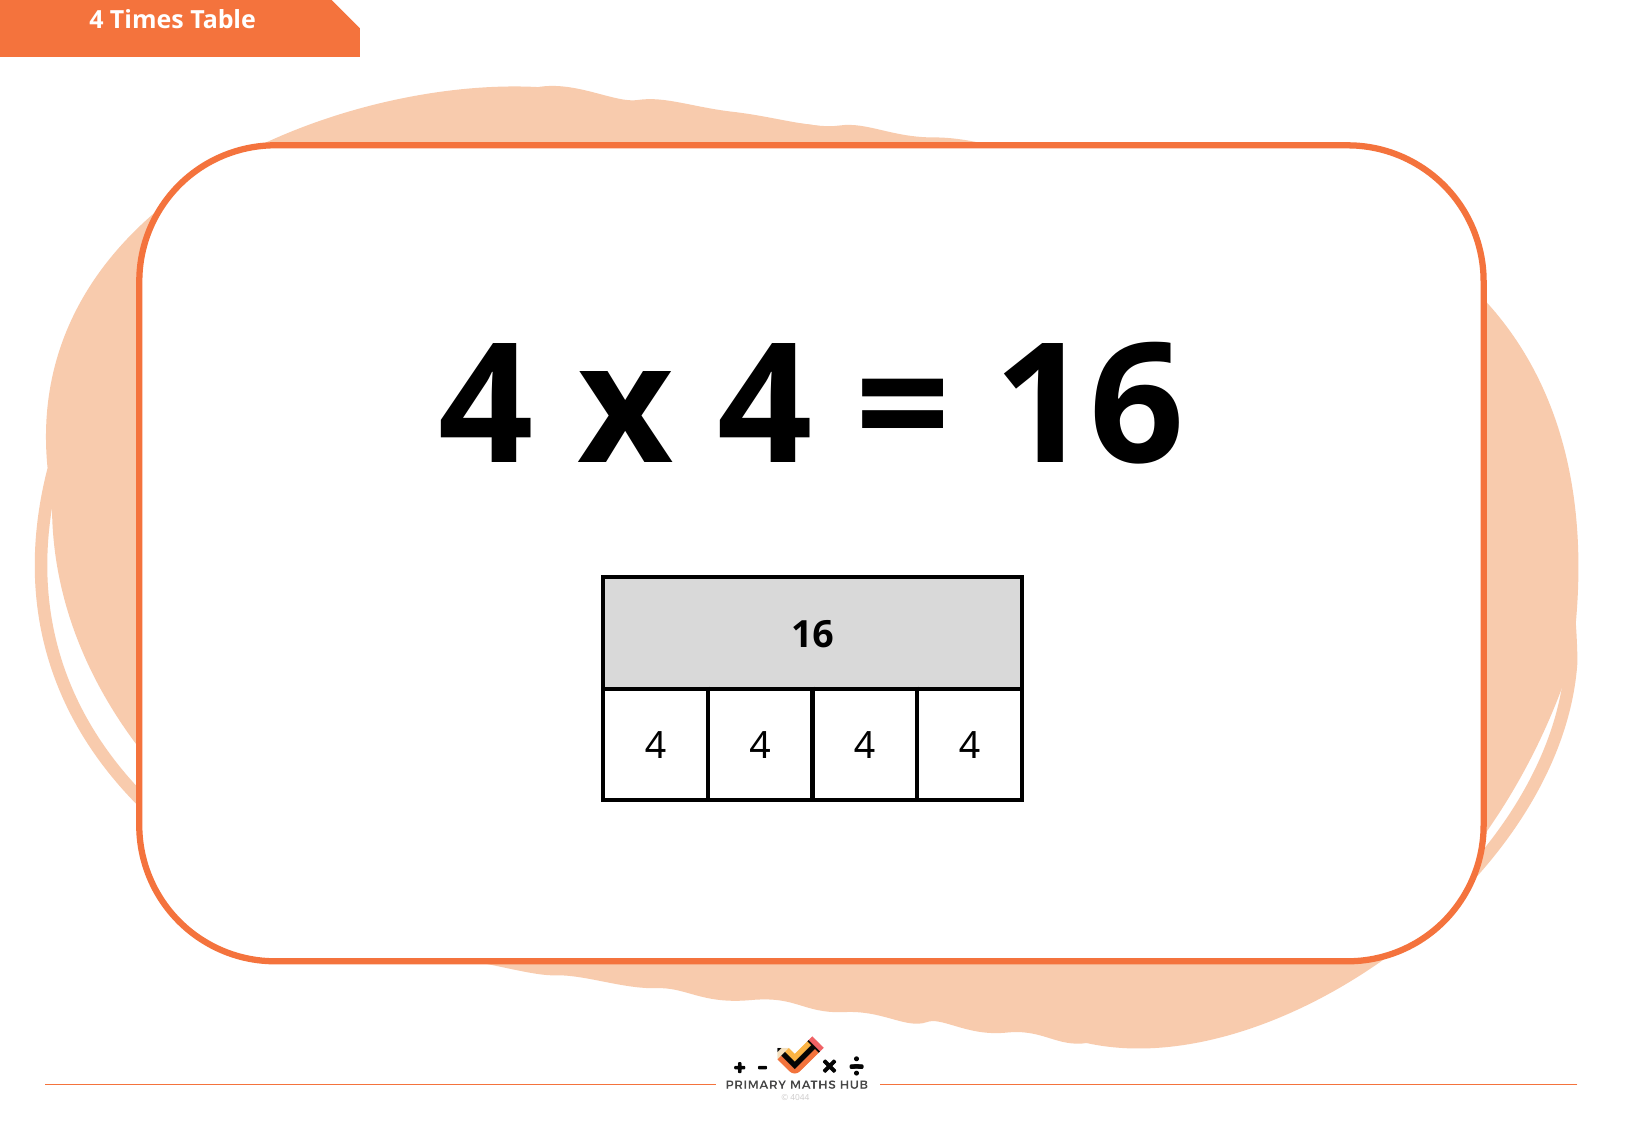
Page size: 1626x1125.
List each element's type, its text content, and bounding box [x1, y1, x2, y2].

picture [722, 1034, 872, 1094]
text_box 4 x 4 = 16 [140, 288, 1485, 503]
text_box [496, 960, 1374, 1044]
text_box [138, 144, 1485, 963]
text_box [1479, 300, 1579, 867]
text_box 4 Times Table [0, 0, 361, 58]
table_cell 4 [605, 691, 706, 798]
table_cell 4 [919, 691, 1020, 798]
table_header 16 [605, 579, 1020, 687]
table_cell 4 [710, 691, 810, 798]
text_box © 4044 [720, 1084, 870, 1110]
text_box [39, 214, 155, 799]
table_cell 4 [815, 691, 915, 798]
text_box [273, 91, 956, 144]
